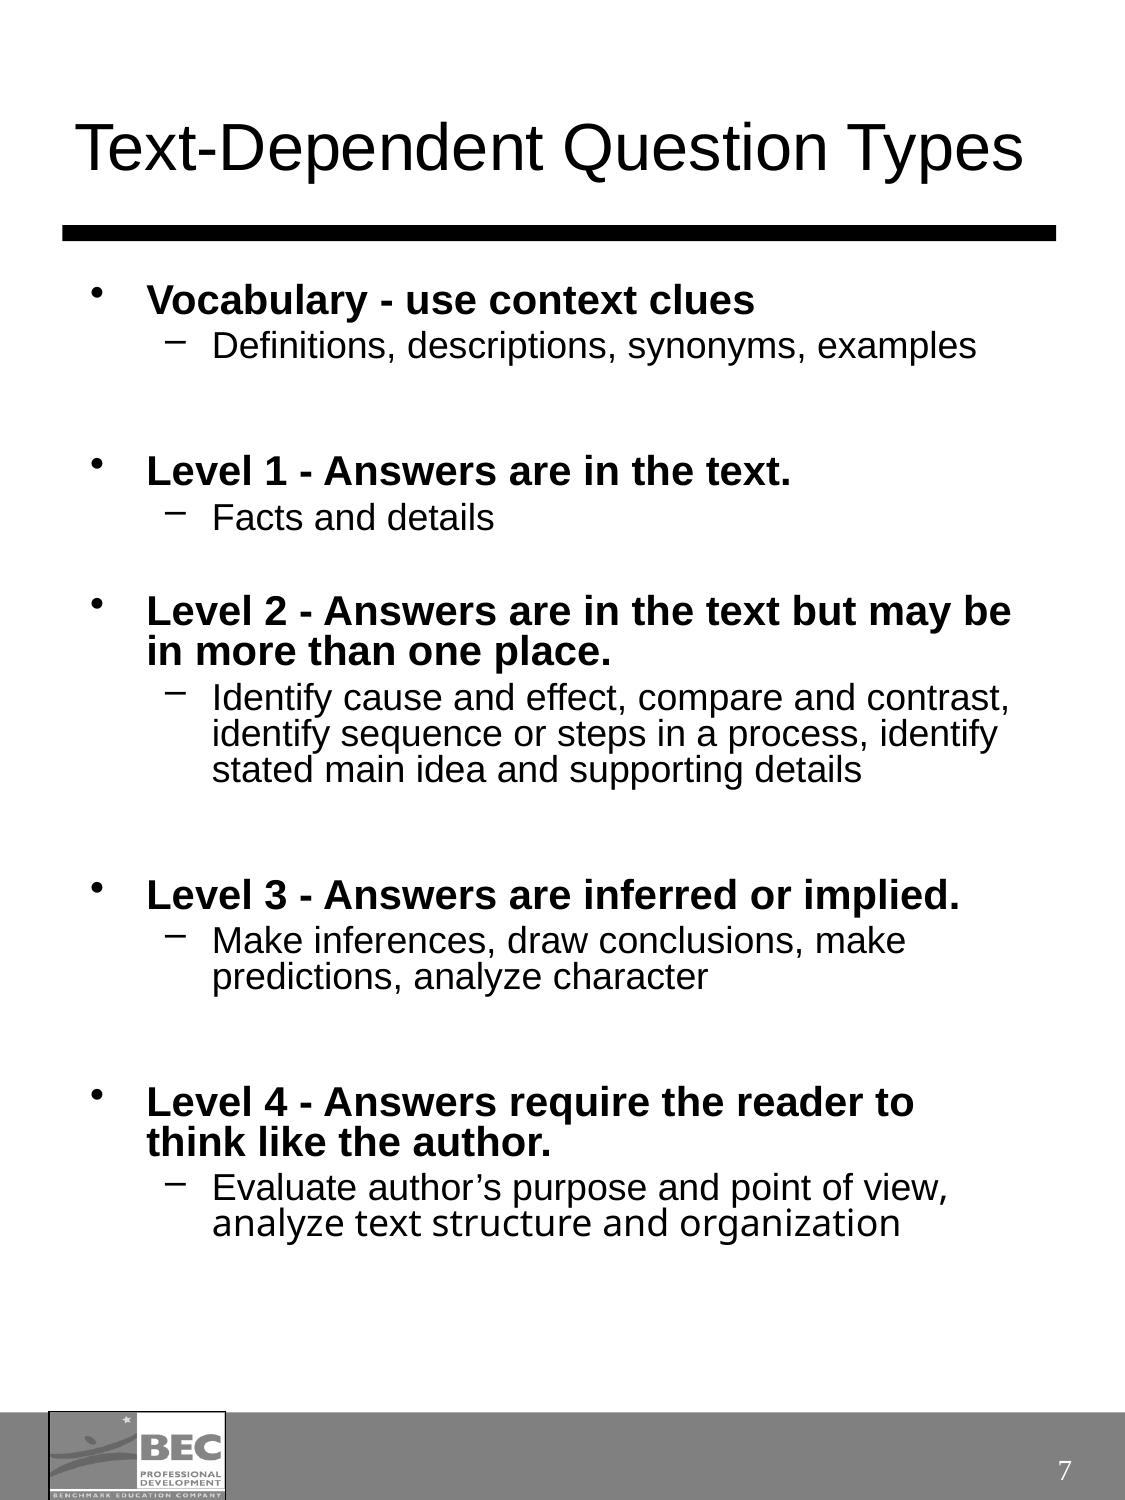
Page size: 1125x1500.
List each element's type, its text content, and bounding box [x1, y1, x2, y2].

list Vocabulary - use context clues Definitions, descriptions, synonyms, examples Level 1 - Answers are in the text. Facts and details Level 2 - Answers are in the text but may be in more than one place. Identify cause and effect, compare and contrast, identify sequence or steps in a process, identify stated main idea and supporting details Level 3 - Answers are inferred or implied. Make inferences, draw conclusions, make predictions, analyze character Level 4 - Answers require the reader to think like the author. Evaluate author’s purpose and point of view, analyze text structure and organization [74, 274, 1032, 1276]
slide_number 7 [862, 1443, 1088, 1500]
title Text-Dependent Question Types [49, 37, 1051, 251]
text_box [62, 225, 1057, 242]
